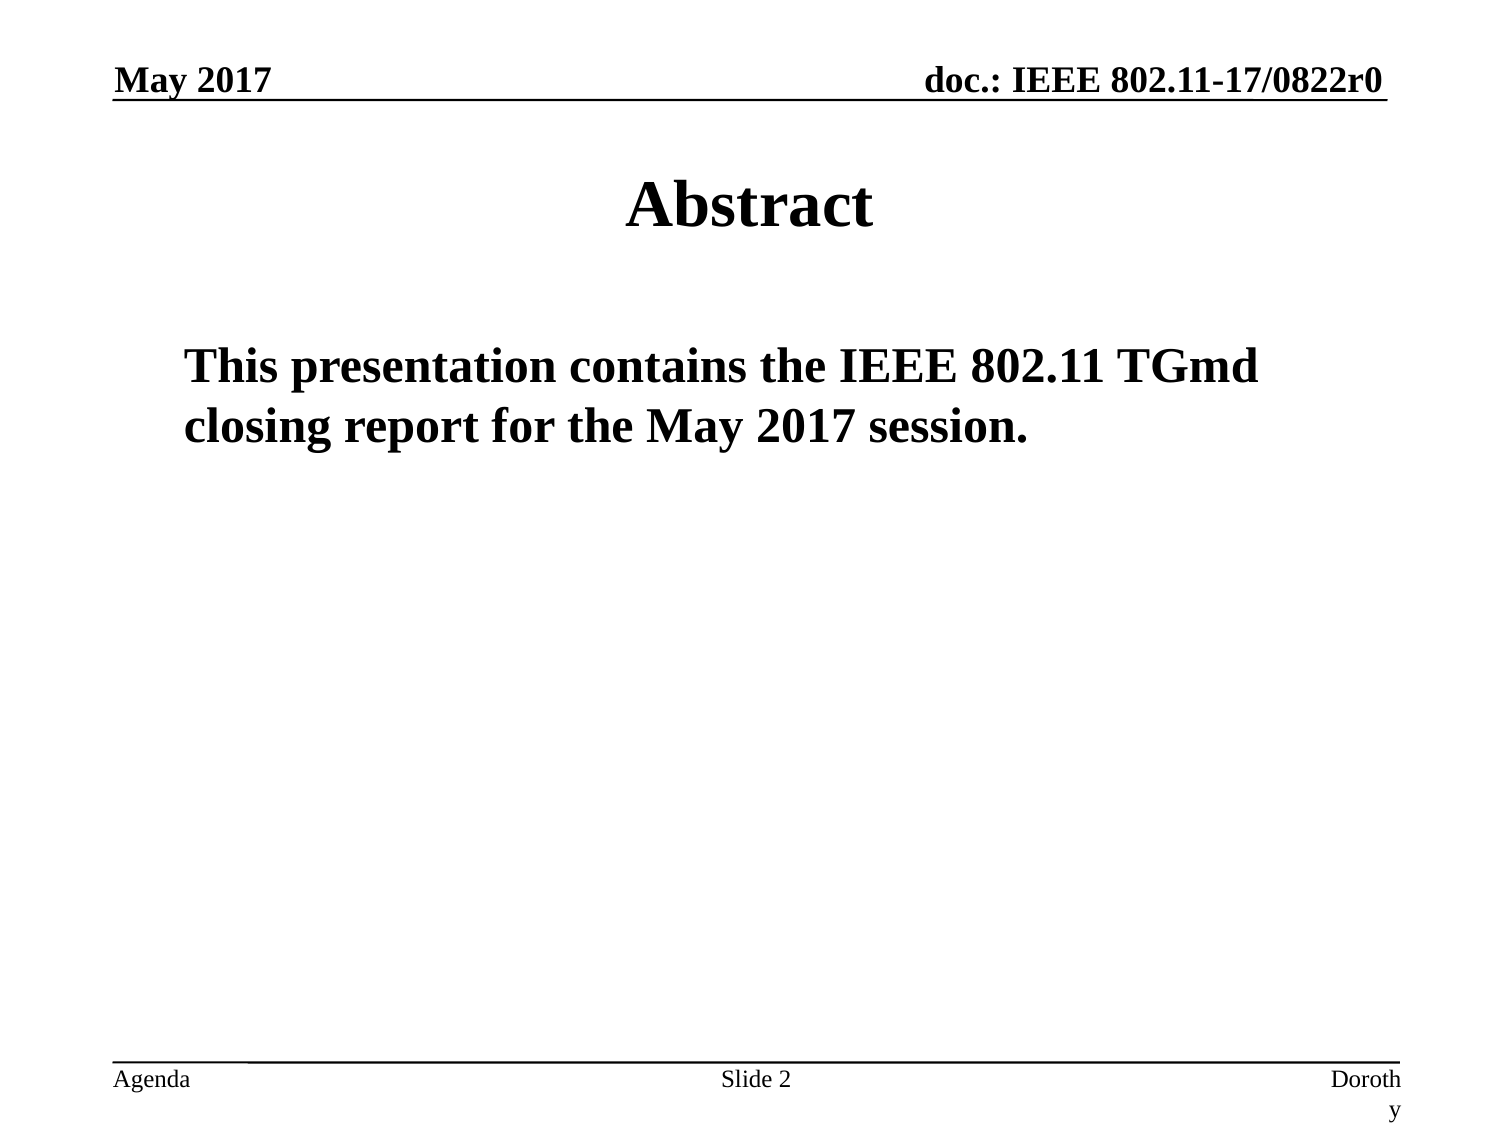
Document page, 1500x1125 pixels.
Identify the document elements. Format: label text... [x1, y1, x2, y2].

slide_number Slide 2 [712, 1062, 800, 1093]
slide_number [114, 54, 425, 100]
title Abstract [112, 112, 1388, 288]
footer Dorothy Stanley, HP Enterprise [1325, 1062, 1402, 1093]
list This presentation contains the IEEE 802.11 TGmd closing report for the May 2017 session. [112, 324, 1388, 1000]
